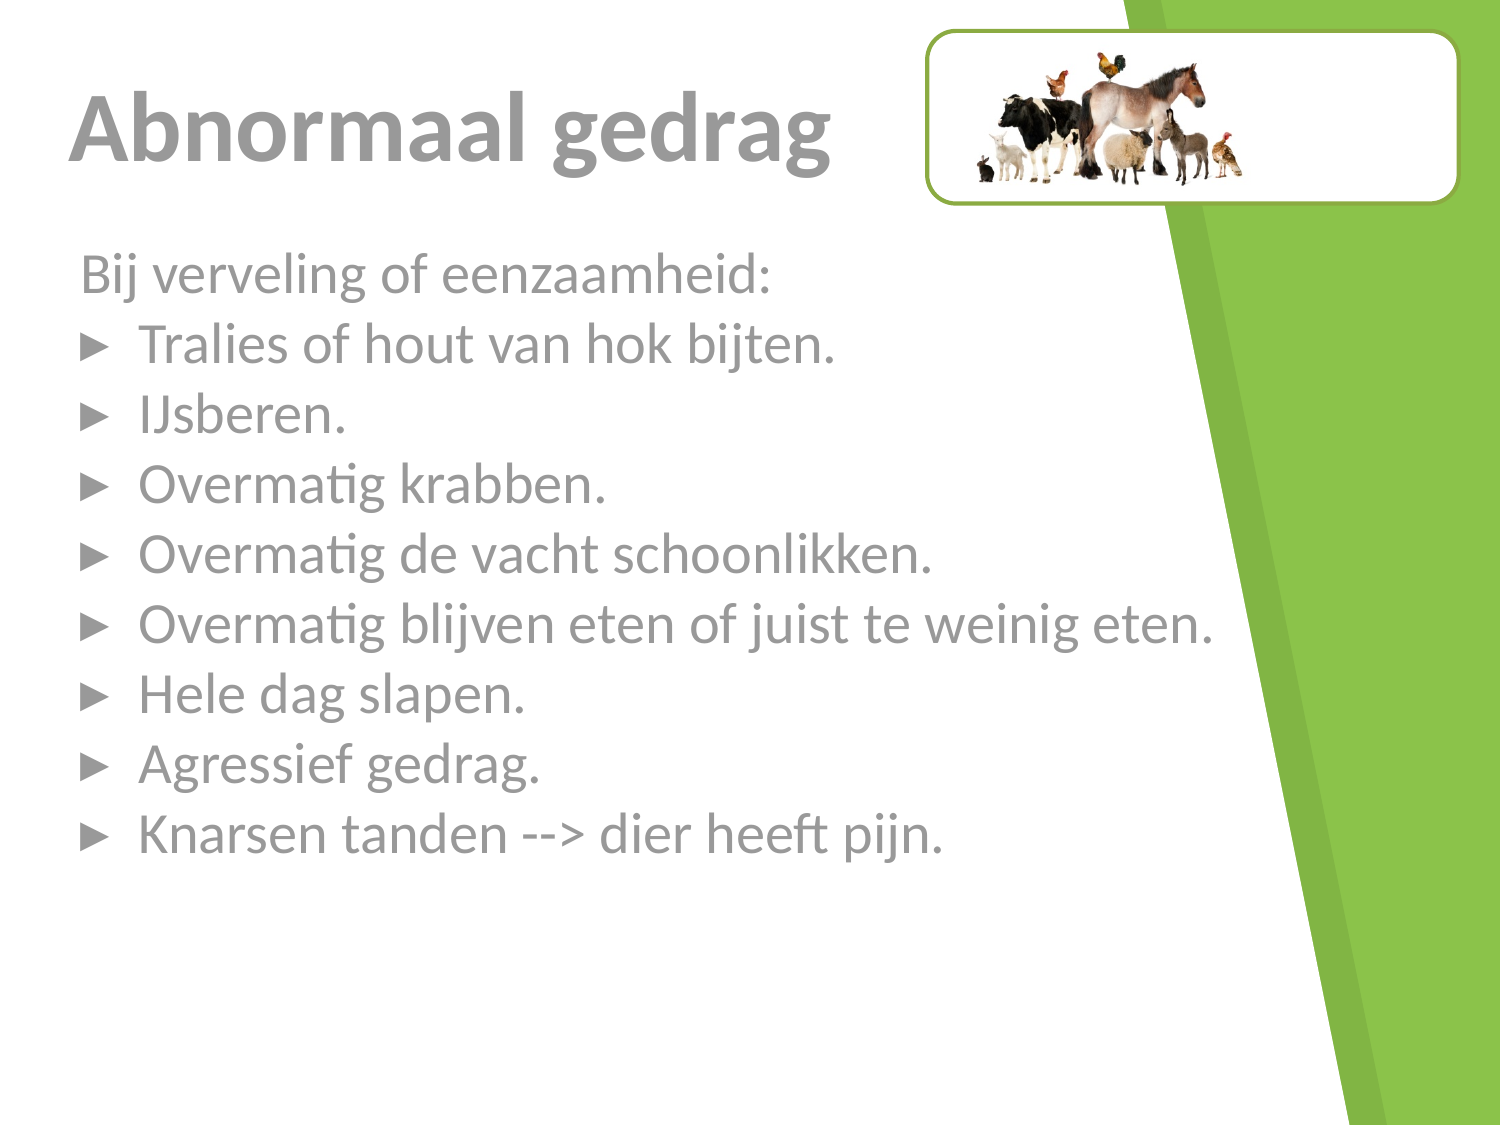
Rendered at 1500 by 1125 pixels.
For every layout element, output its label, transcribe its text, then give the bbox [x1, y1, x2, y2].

title Abnormaal gedrag [53, 90, 927, 197]
text_box [925, 28, 1461, 206]
list Bij verveling of eenzaamheid: Tralies of hout van hok bijten. IJsberen. Overmatig krabben. Overmatig de vacht schoonlikken. Overmatig blijven eten of juist te weinig eten. Hele dag slapen. Agressief gedrag. Knarsen tanden --> dier heeft pijn. [64, 219, 1294, 1094]
picture [974, 42, 1260, 191]
